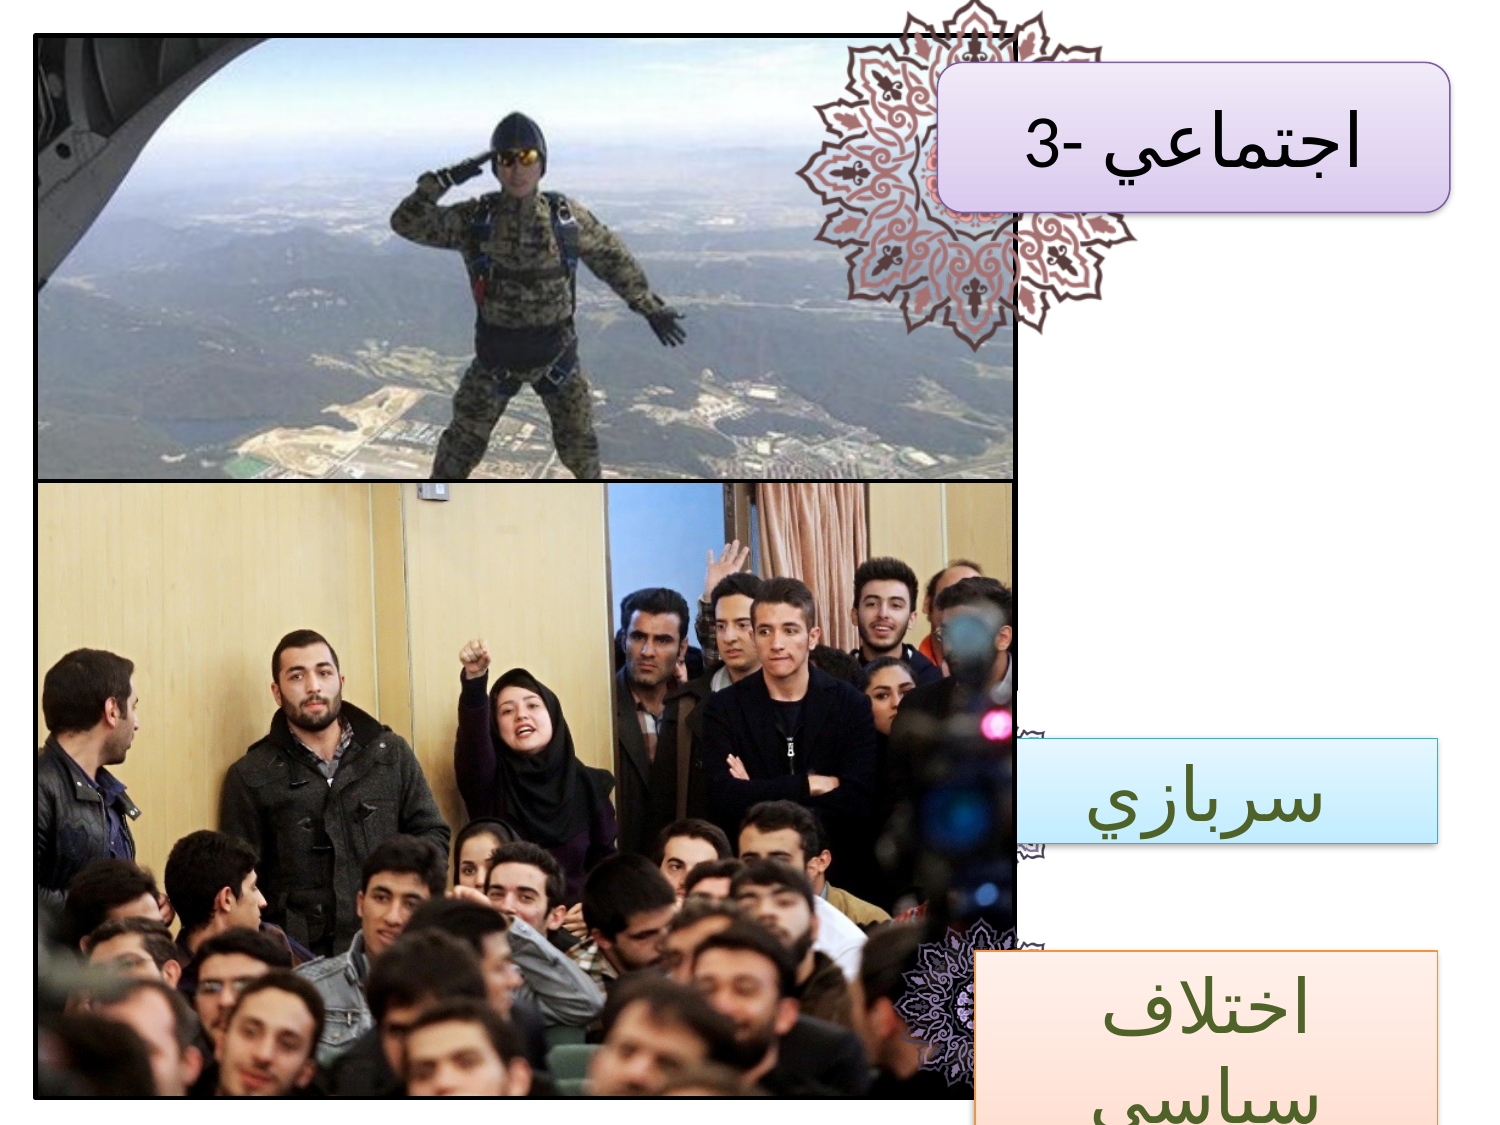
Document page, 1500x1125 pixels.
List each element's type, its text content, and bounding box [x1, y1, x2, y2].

picture [37, 0, 1163, 1101]
text_box سربازي [1079, 738, 1438, 844]
text_box اختلاف سياسي [974, 950, 1438, 1125]
text_box 3- اجتماعي [1166, 61, 1451, 214]
